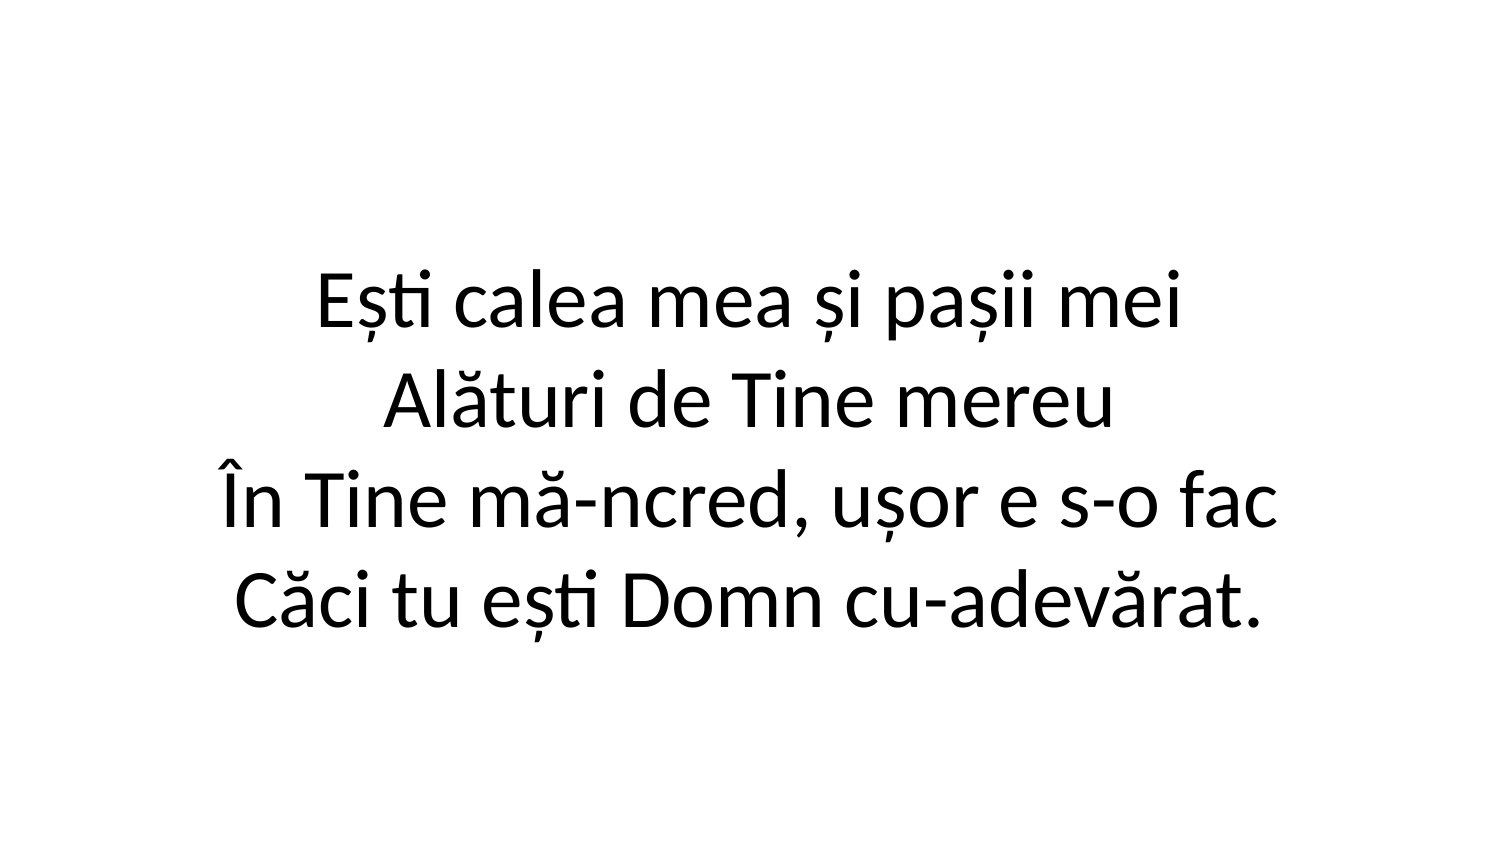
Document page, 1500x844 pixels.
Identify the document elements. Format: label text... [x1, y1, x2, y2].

text_box Ești calea mea și pașii mei Alături de Tine mereu În Tine mă-ncred, ușor e s-o fac Căci tu ești Domn cu-adevărat. [205, 192, 1295, 652]
